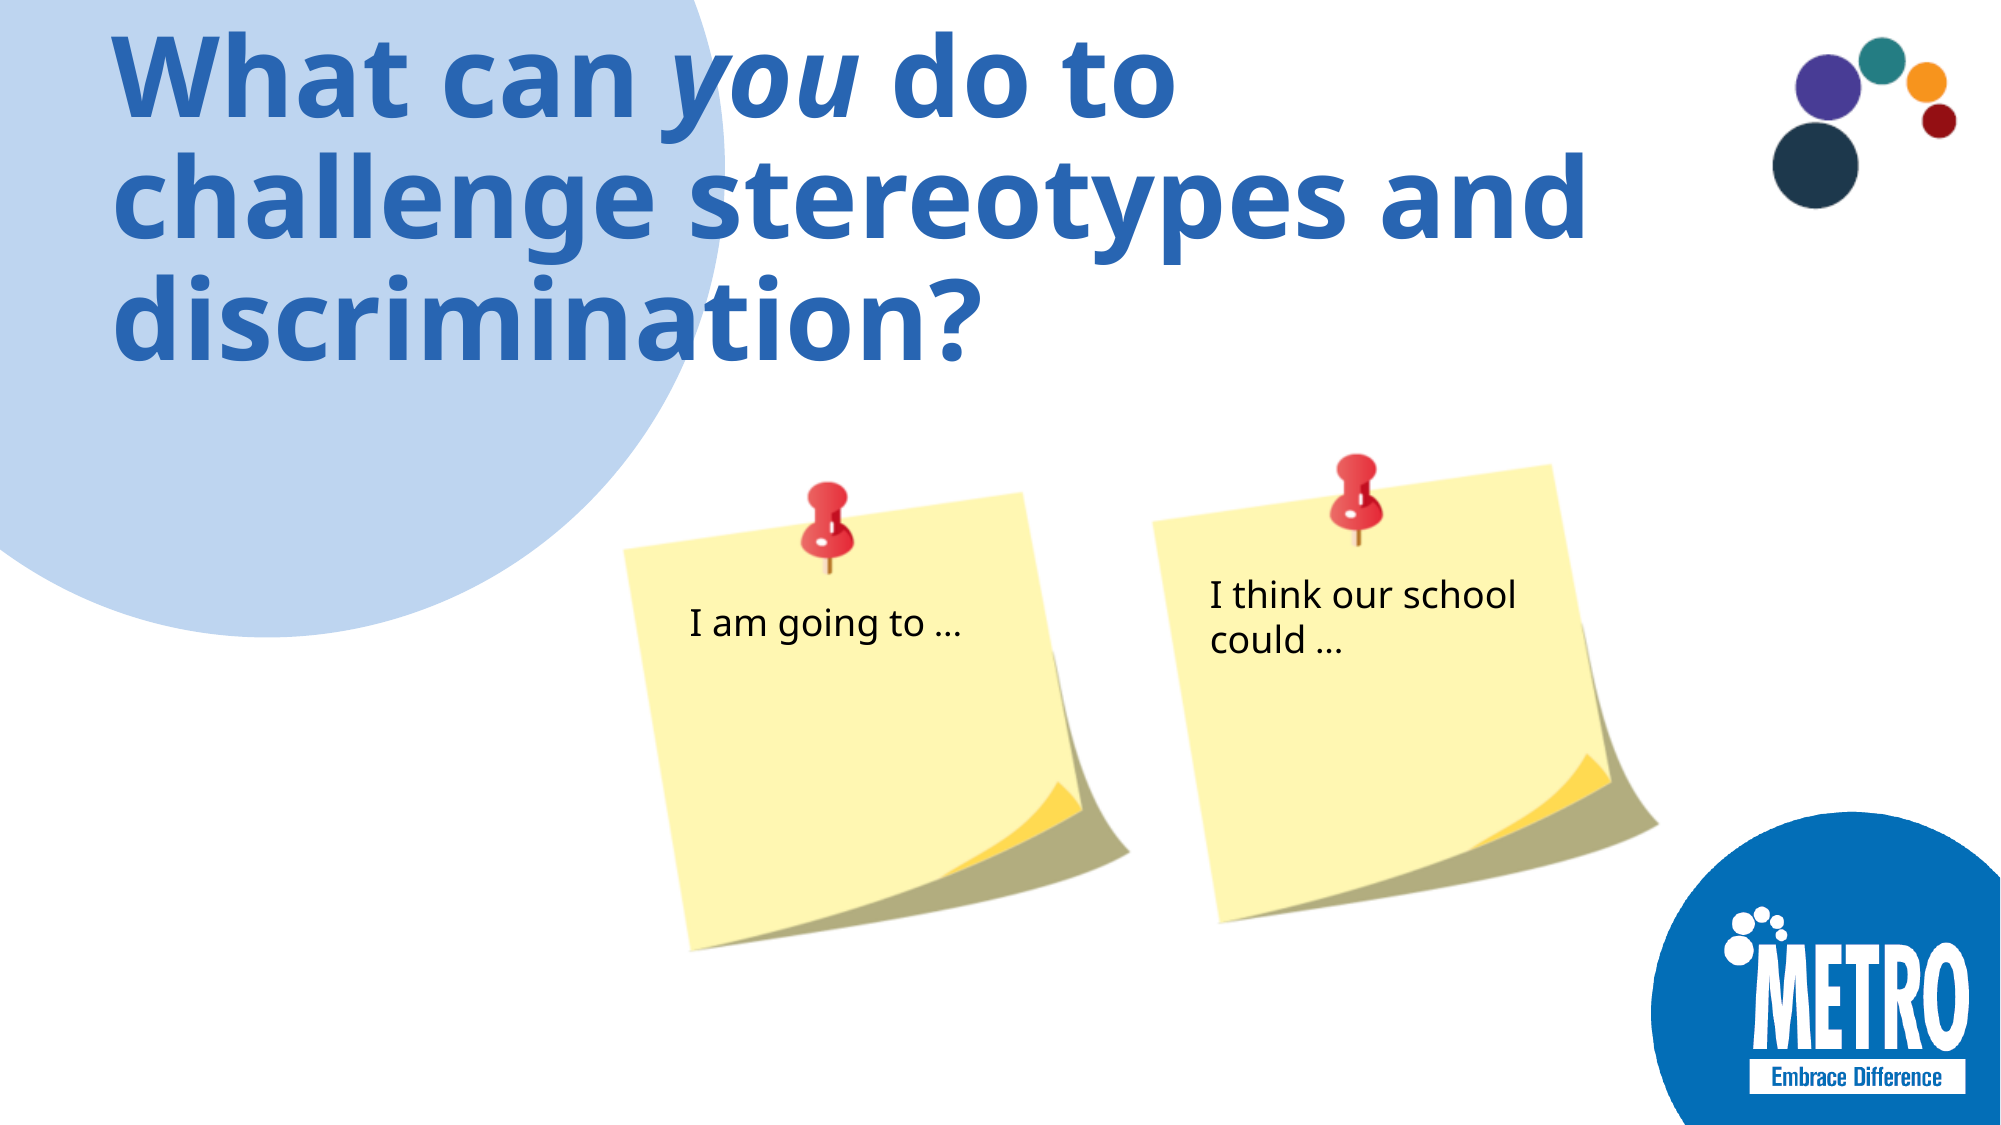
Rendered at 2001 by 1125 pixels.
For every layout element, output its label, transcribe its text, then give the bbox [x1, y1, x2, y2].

title What can you do to challenge stereotypes and discrimination? [96, 93, 1751, 312]
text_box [616, 471, 1140, 960]
picture [1759, 31, 1964, 215]
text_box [1134, 447, 1672, 925]
picture [1651, 811, 2001, 1125]
